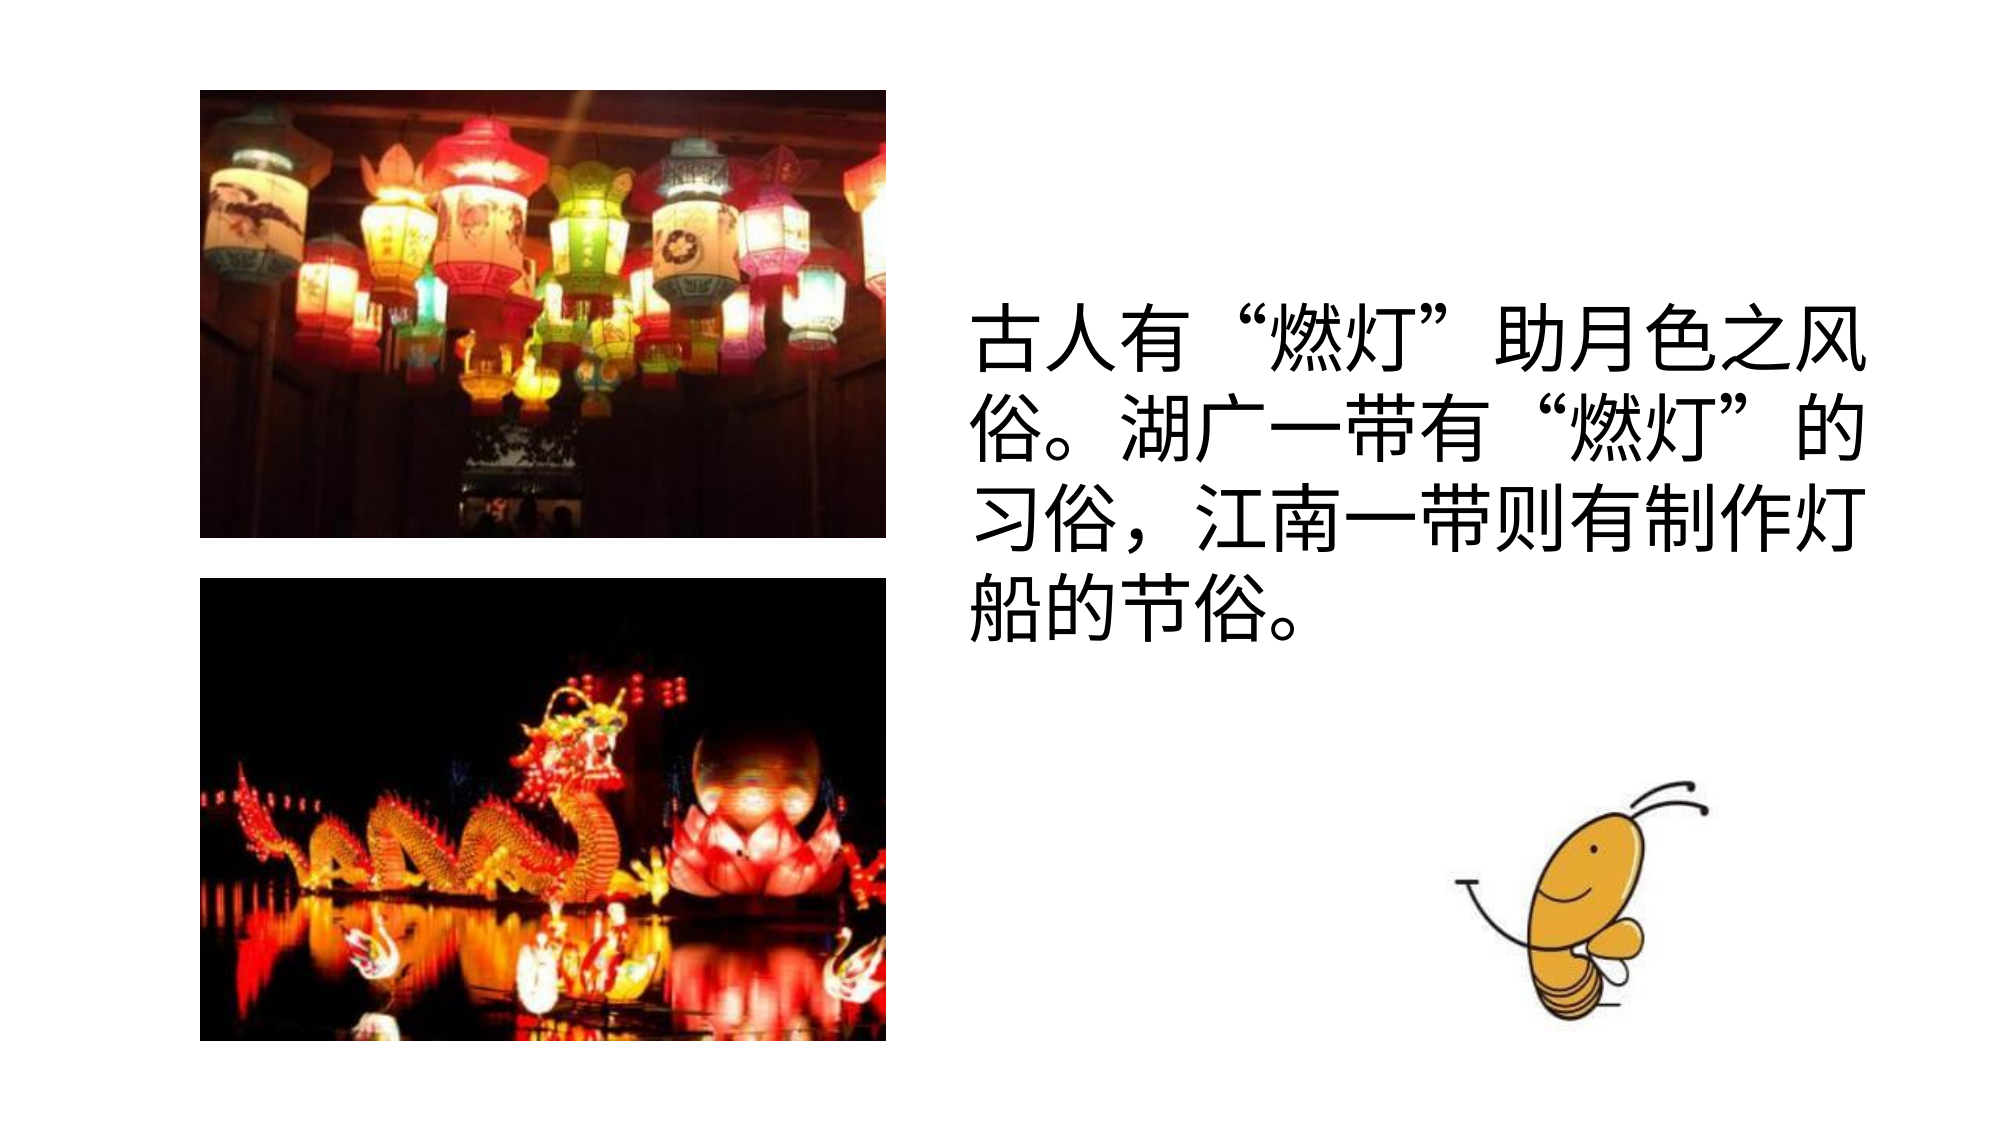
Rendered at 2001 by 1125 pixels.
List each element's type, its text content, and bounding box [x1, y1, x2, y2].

picture [1445, 756, 1732, 1037]
text_box 古人有“燃灯”助月色之风俗。湖广一带有“燃灯”的习俗，江南一带则有制作灯船的节俗。 [953, 284, 1927, 660]
picture [200, 578, 886, 1041]
picture [200, 90, 886, 538]
